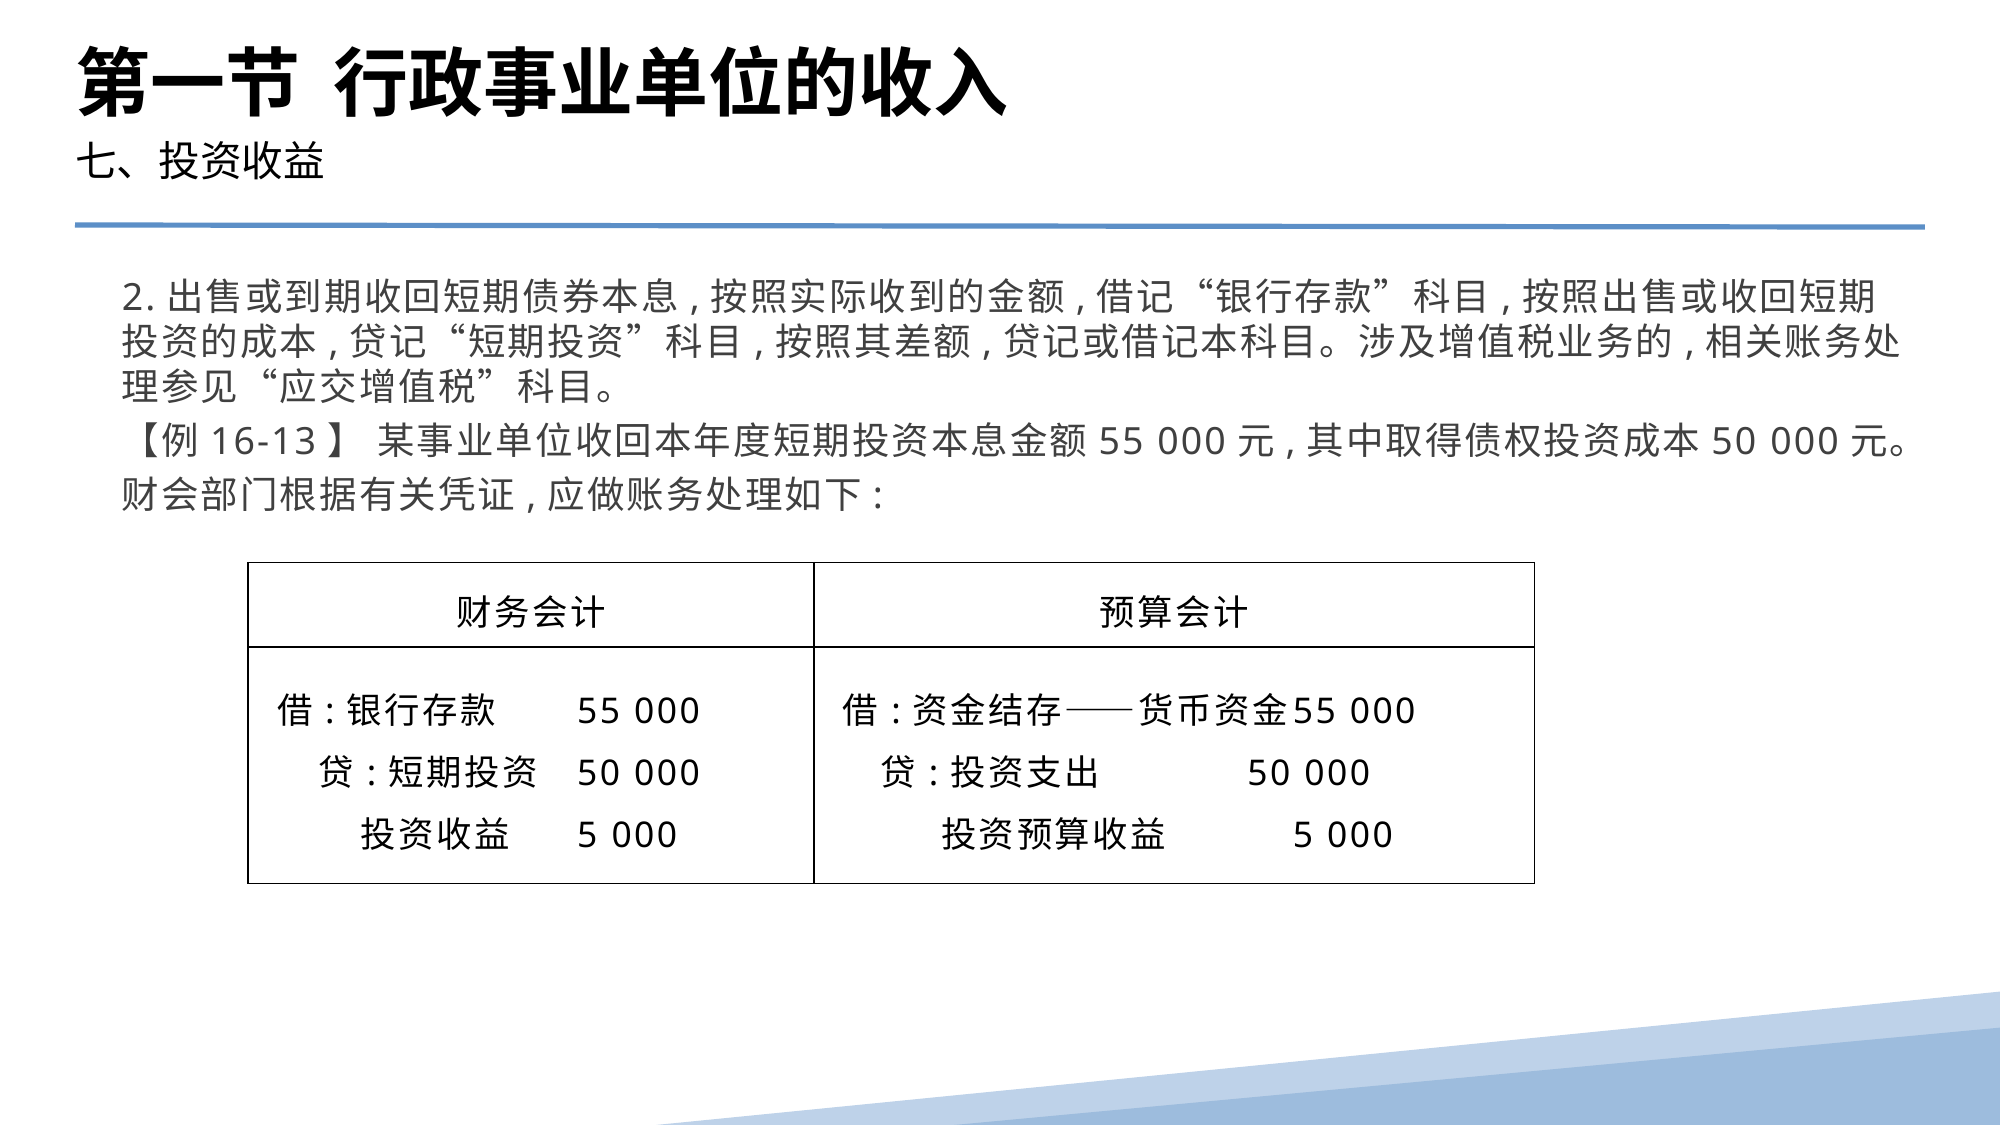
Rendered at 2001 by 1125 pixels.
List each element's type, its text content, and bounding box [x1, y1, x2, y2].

table_cell 借:银行存款 55 000 贷:短期投资 50 000 投资收益 5 000 [249, 648, 813, 883]
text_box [74, 224, 1925, 228]
text_box 第一节 行政事业单位的收入 [75, 24, 1925, 124]
table_header 财务会计 [249, 563, 813, 646]
text_box 2.出售或到期收回短期债券本息,按照实际收到的金额,借记“银行存款”科目,按照出售或收回短期投资的成本,贷记“短期投资”科目,按照其差额,贷记或借记本科目。涉及增值税业务的,相关账务处理参见“应交增值税”科目。 【例16-13】 某事业单位收回本年度短期投资本息金额55 000元,其中取得债权投资成本50 000元。财会部门根据有关凭证,应做账务处理如下: [111, 228, 1925, 563]
table_header 预算会计 [815, 563, 1534, 646]
text_box 七、投资收益 [75, 124, 1925, 200]
table_cell 借:资金结存——货币资金 55 000 贷:投资支出 50 000 投资预算收益 5 000 [815, 648, 1534, 883]
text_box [656, 991, 2000, 1125]
